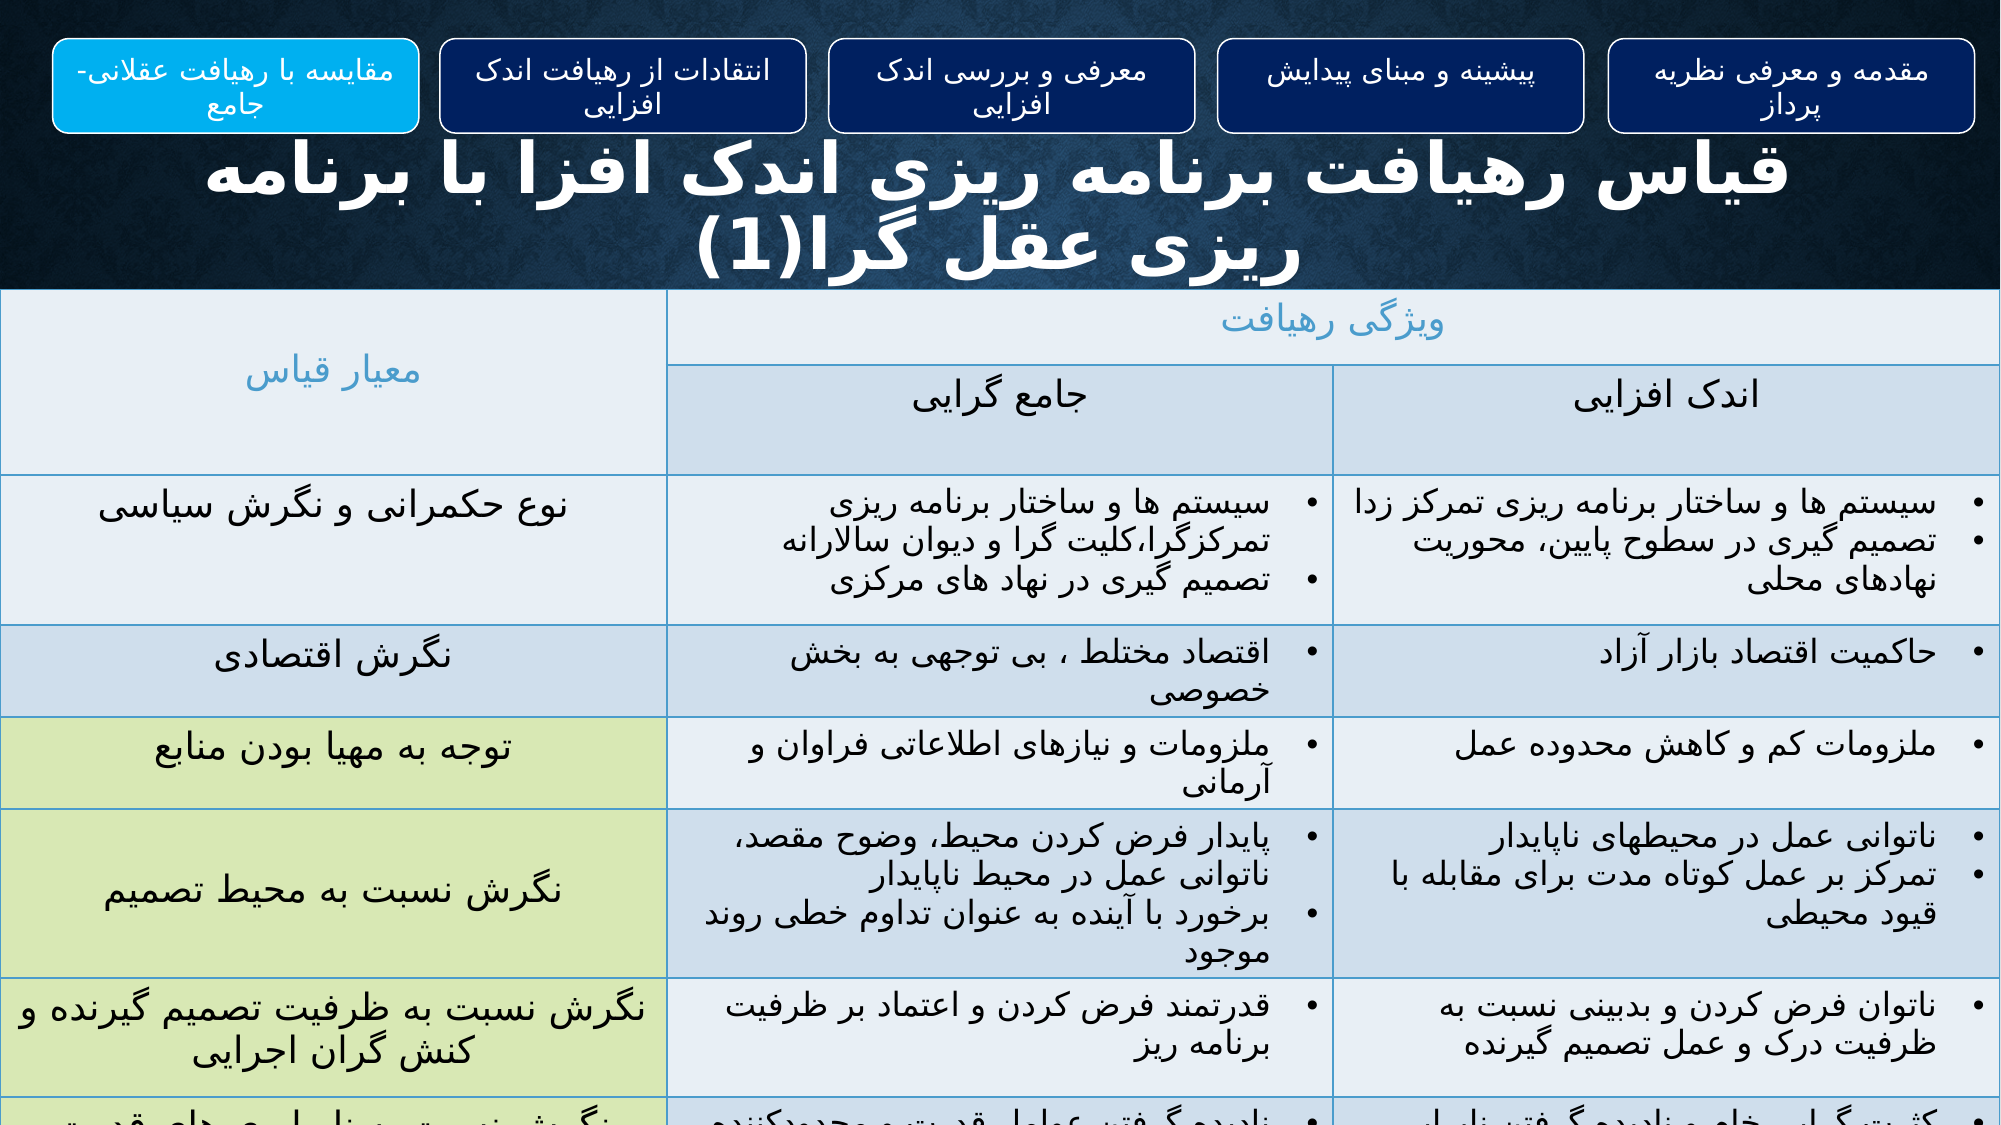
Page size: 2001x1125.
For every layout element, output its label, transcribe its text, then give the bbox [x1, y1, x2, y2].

table_cell جامع گرایی [668, 366, 1332, 474]
table_cell نوع حکمرانی و نگرش سیاسی [1, 476, 666, 624]
table_cell حاکمیت اقتصاد بازار آزاد [1334, 626, 1999, 716]
table_cell سیستم ها و ساختار برنامه ریزی تمرکزگرا،کلیت گرا و دیوان سالارانه تصمیم گیری در نهاد های مرکزی [668, 476, 1332, 624]
text_box پیشینه و مبنای پیدایش [1217, 38, 1584, 134]
table_cell نادیده گرفتن عوامل قدرت و محدودکننده برنامه [668, 1098, 1332, 1125]
table_cell سیستم ها و ساختار برنامه ریزی تمرکز زدا تصمیم گیری در سطوح پایین، محوریت نهادهای محلی [1334, 476, 1999, 624]
table_cell نگرش نسبت به محیط تصمیم [1, 810, 666, 977]
table_header معیار قیاس [1, 290, 666, 474]
table_cell نگرش نسبت به ظرفیت تصمیم گیرنده و کنش گران اجرایی [1, 979, 666, 1096]
table_cell ناتوانی عمل در محیطهای ناپایدار تمرکز بر عمل کوتاه مدت برای مقابله با قیود محیطی [1334, 810, 1999, 977]
text_box معرفی و بررسی اندک افزایی [828, 38, 1195, 134]
text_box انتقادات از رهیافت اندک افزایی [439, 38, 807, 134]
title قیاس رهیافت برنامه ریزی اندک افزا با برنامه ریزی عقل گرا(1) [149, 99, 1849, 289]
table_cell ناتوان فرض کردن و بدبینی نسبت به ظرفیت درک و عمل تصمیم گیرنده [1334, 979, 1999, 1096]
text_box مقدمه و معرفی نظریه پرداز [1608, 38, 1975, 134]
table_cell اقتصاد مختلط ، بی توجهی به بخش خصوصی [668, 626, 1332, 716]
table_cell کثرت گرایی خام و نادیده گرفتن نابرابر یهای قدرت و استثنائات دلخواهانه [1334, 1098, 1999, 1125]
text_box مقایسه با رهیافت عقلانی-جامع [52, 38, 419, 134]
table_cell پایدار فرض کردن محیط، وضوح مقصد، ناتوانی عمل در محیط ناپایدار برخورد با آینده به عنوان تداوم خطی روند موجود [668, 810, 1332, 977]
table_cell اندک افزایی [1334, 366, 1999, 474]
table_cell توجه به مهیا بودن منابع [1, 718, 666, 808]
table_cell ملزومات و نیازهای اطلاعاتی فراوان و آرمانی [668, 718, 1332, 808]
table_header ویژگی رهیافت [668, 290, 1999, 364]
table_cell ملزومات کم و کاهش محدوده عمل [1334, 718, 1999, 808]
table_cell نگرش نسبت به نابرابری های قدرت [1, 1098, 666, 1125]
table_cell قدرتمند فرض کردن و اعتماد بر ظرفیت برنامه ریز [668, 979, 1332, 1096]
table_cell نگرش اقتصادی [1, 626, 666, 716]
